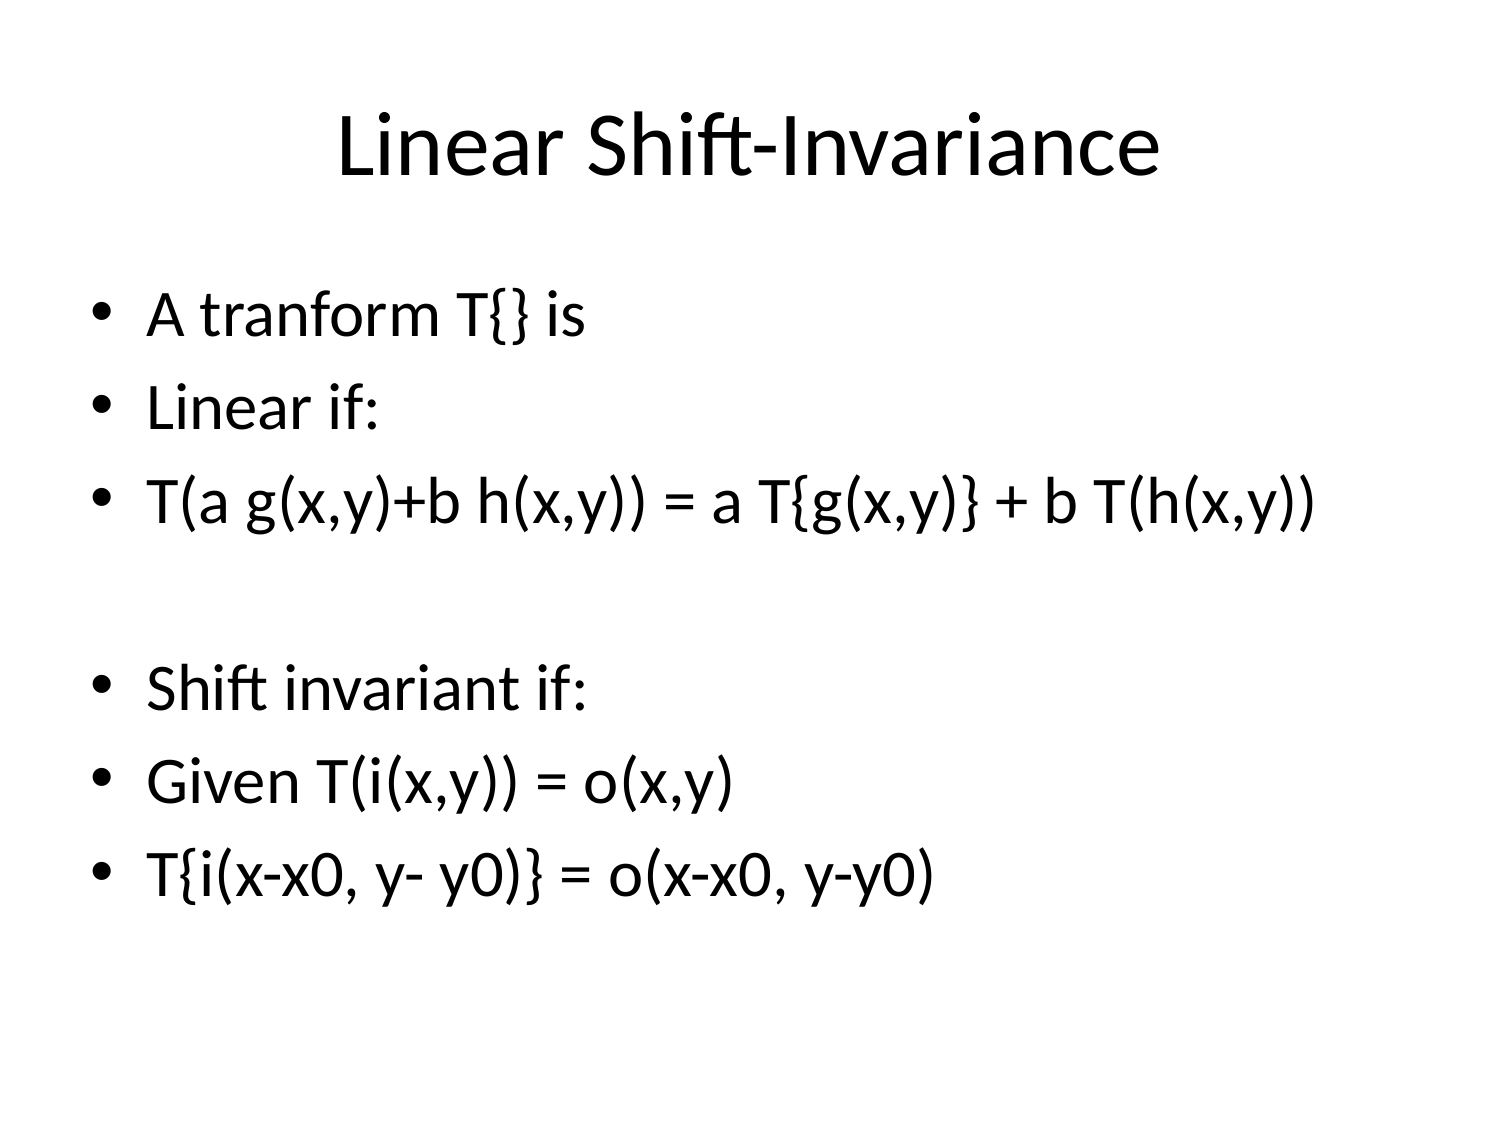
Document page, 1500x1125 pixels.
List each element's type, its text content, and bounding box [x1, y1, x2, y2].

list A tranform T{} is Linear if: T(a g(x,y)+b h(x,y)) = a T{g(x,y)} + b T(h(x,y)) Shift invariant if: Given T(i(x,y)) = o(x,y) T{i(x-x0, y- y0)} = o(x-x0, y-y0) [75, 262, 1425, 1005]
title Linear Shift-Invariance [75, 45, 1425, 233]
